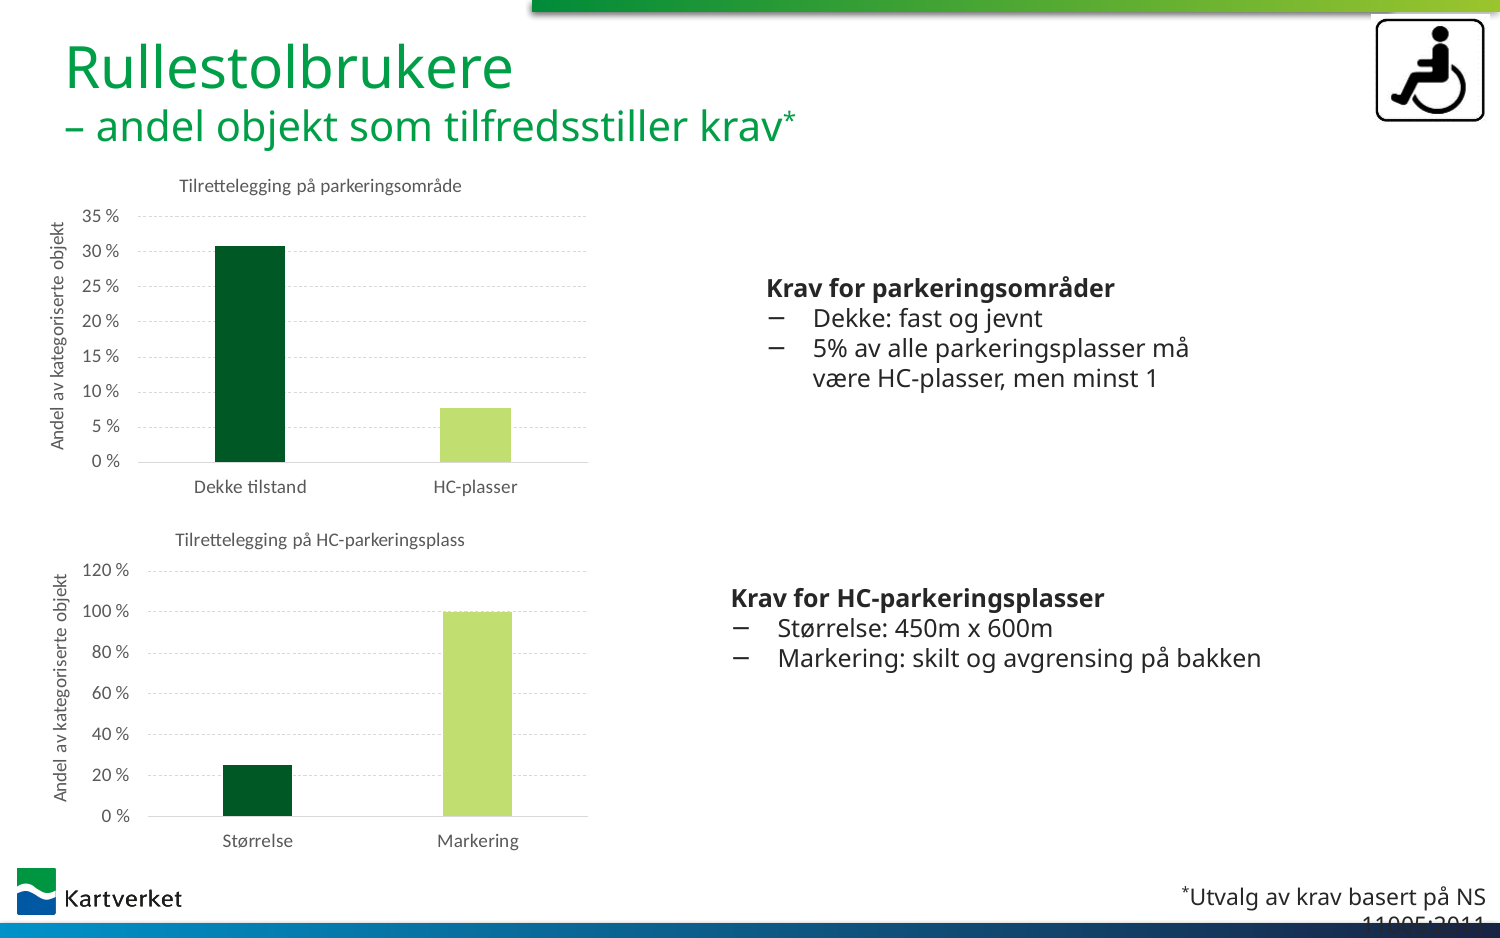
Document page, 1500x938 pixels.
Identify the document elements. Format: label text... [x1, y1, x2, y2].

text_box Rullestolbrukere – andel objekt som tilfredsstiller krav* [49, 23, 1431, 158]
text_box Krav for parkeringsområder Dekke: fast og jevnt 5% av alle parkeringsplasser må være HC-plasser, men minst 1 [751, 264, 1232, 400]
picture [41, 166, 599, 505]
picture [41, 520, 599, 859]
text_box *Utvalg av krav basert på NS 11005:2011 [1068, 873, 1500, 938]
picture [1371, 13, 1491, 127]
text_box Krav for HC-parkeringsplasser Størrelse: 450m x 600m Markering: skilt og avgrensing på bakken [715, 574, 1278, 680]
